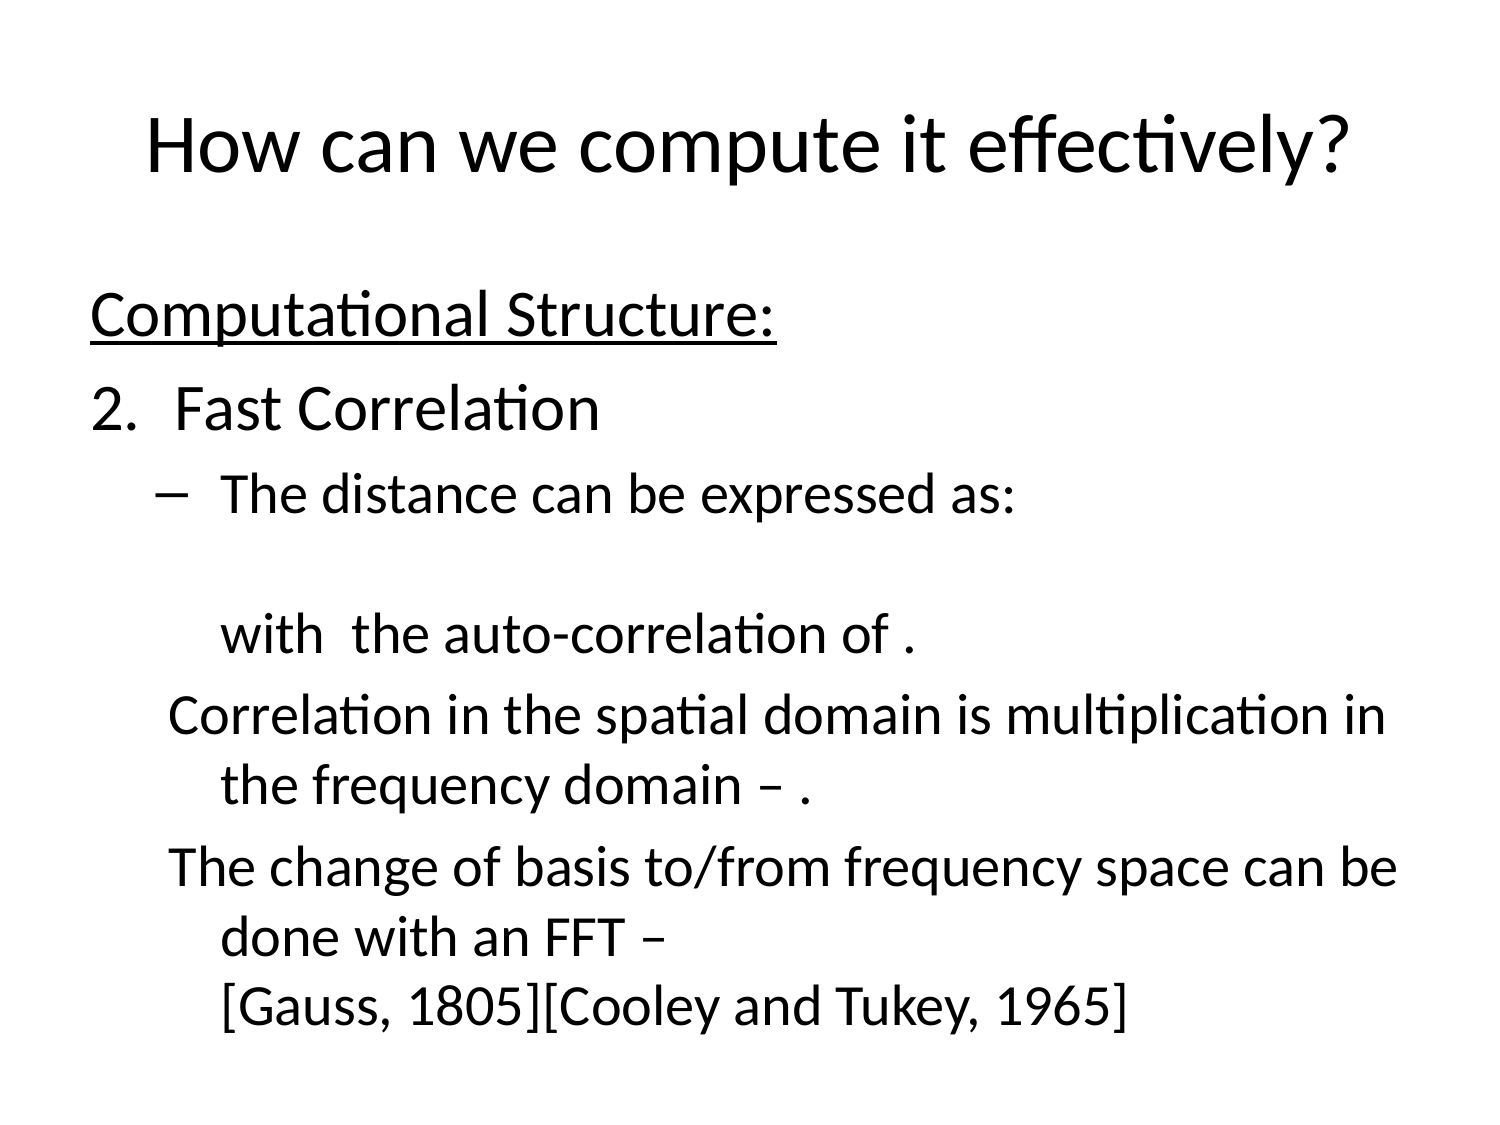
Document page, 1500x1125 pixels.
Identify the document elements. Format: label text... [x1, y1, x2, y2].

title How can we compute it effectively? [75, 45, 1425, 233]
